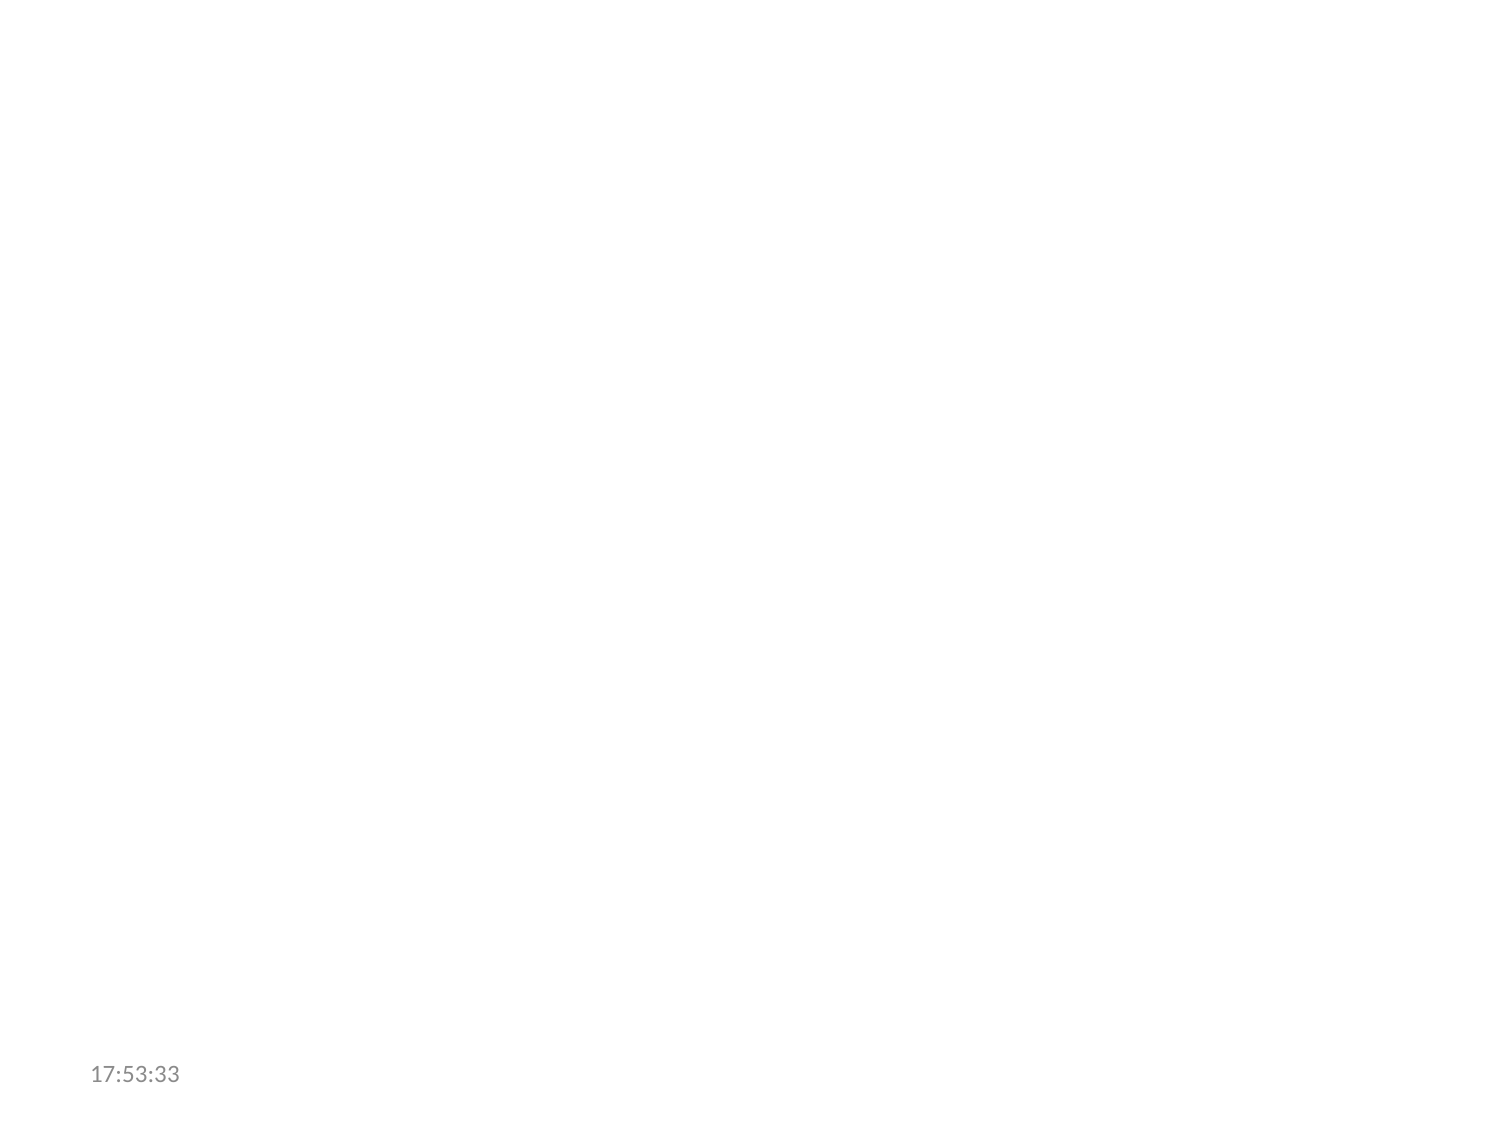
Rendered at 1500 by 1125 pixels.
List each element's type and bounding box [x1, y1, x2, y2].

slide_number [75, 1042, 425, 1103]
